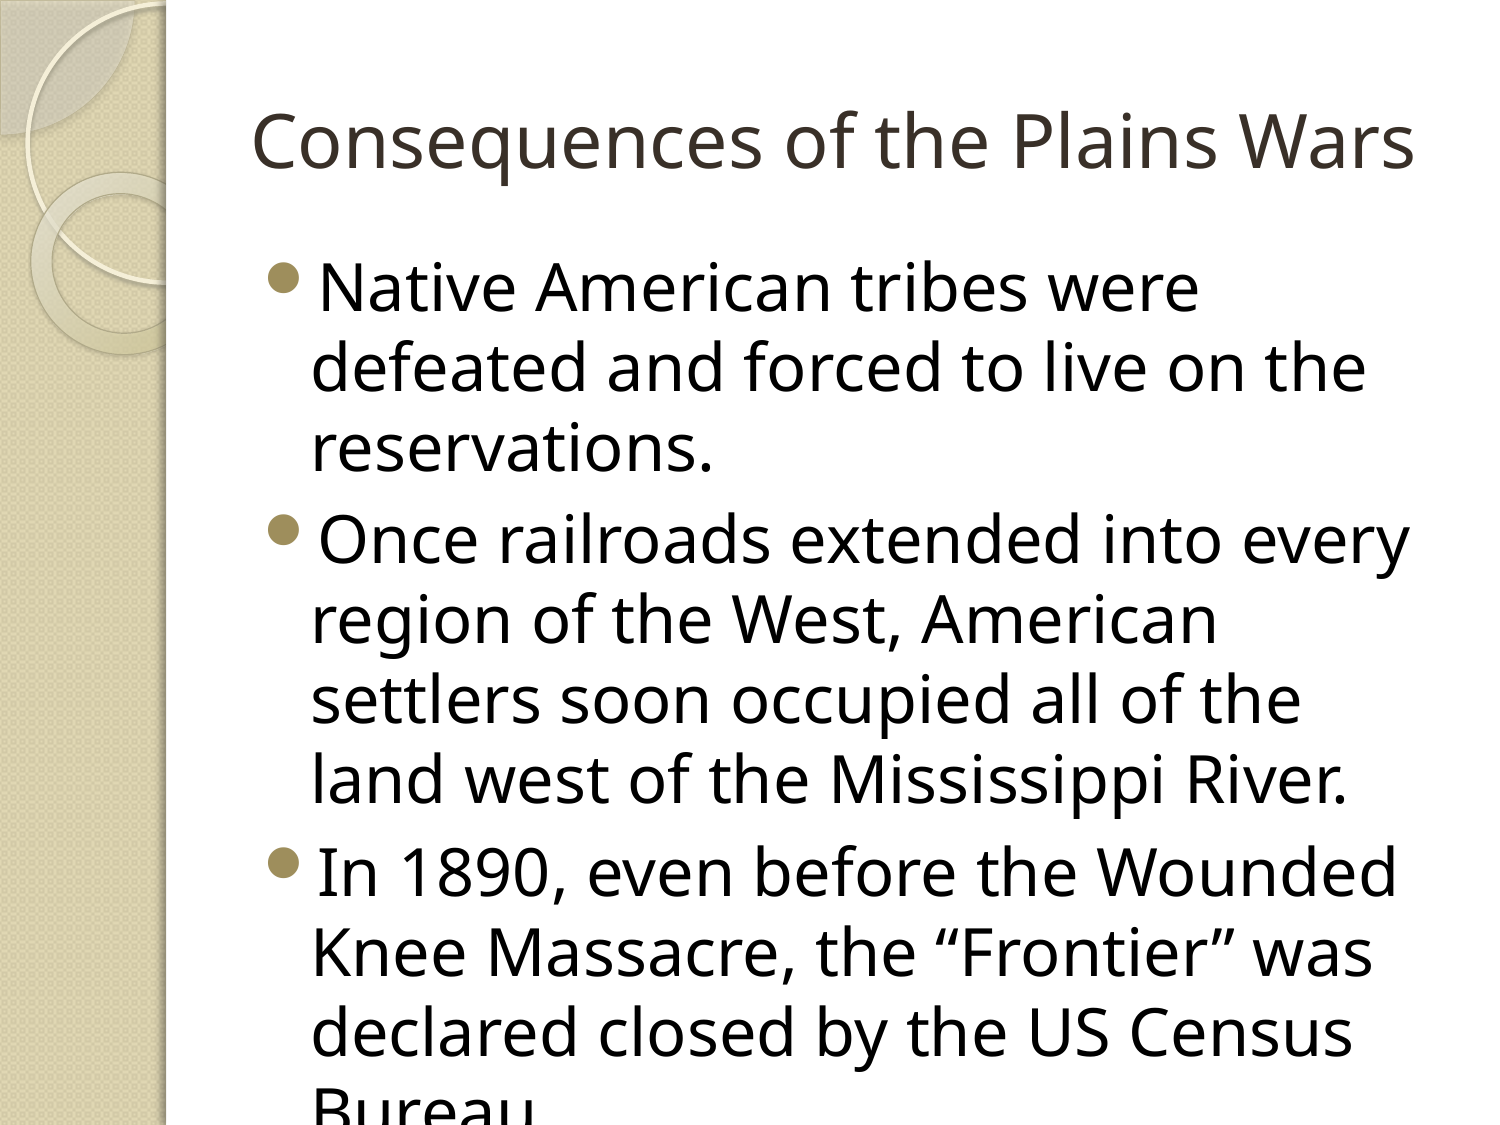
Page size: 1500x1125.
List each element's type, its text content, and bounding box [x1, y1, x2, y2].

list Native American tribes were defeated and forced to live on the reservations. Once railroads extended into every region of the West, American settlers soon occupied all of the land west of the Mississippi River. In 1890, even before the Wounded Knee Massacre, the “Frontier” was declared closed by the US Census Bureau. [235, 237, 1466, 1025]
title Consequences of the Plains Wars [235, 45, 1466, 233]
